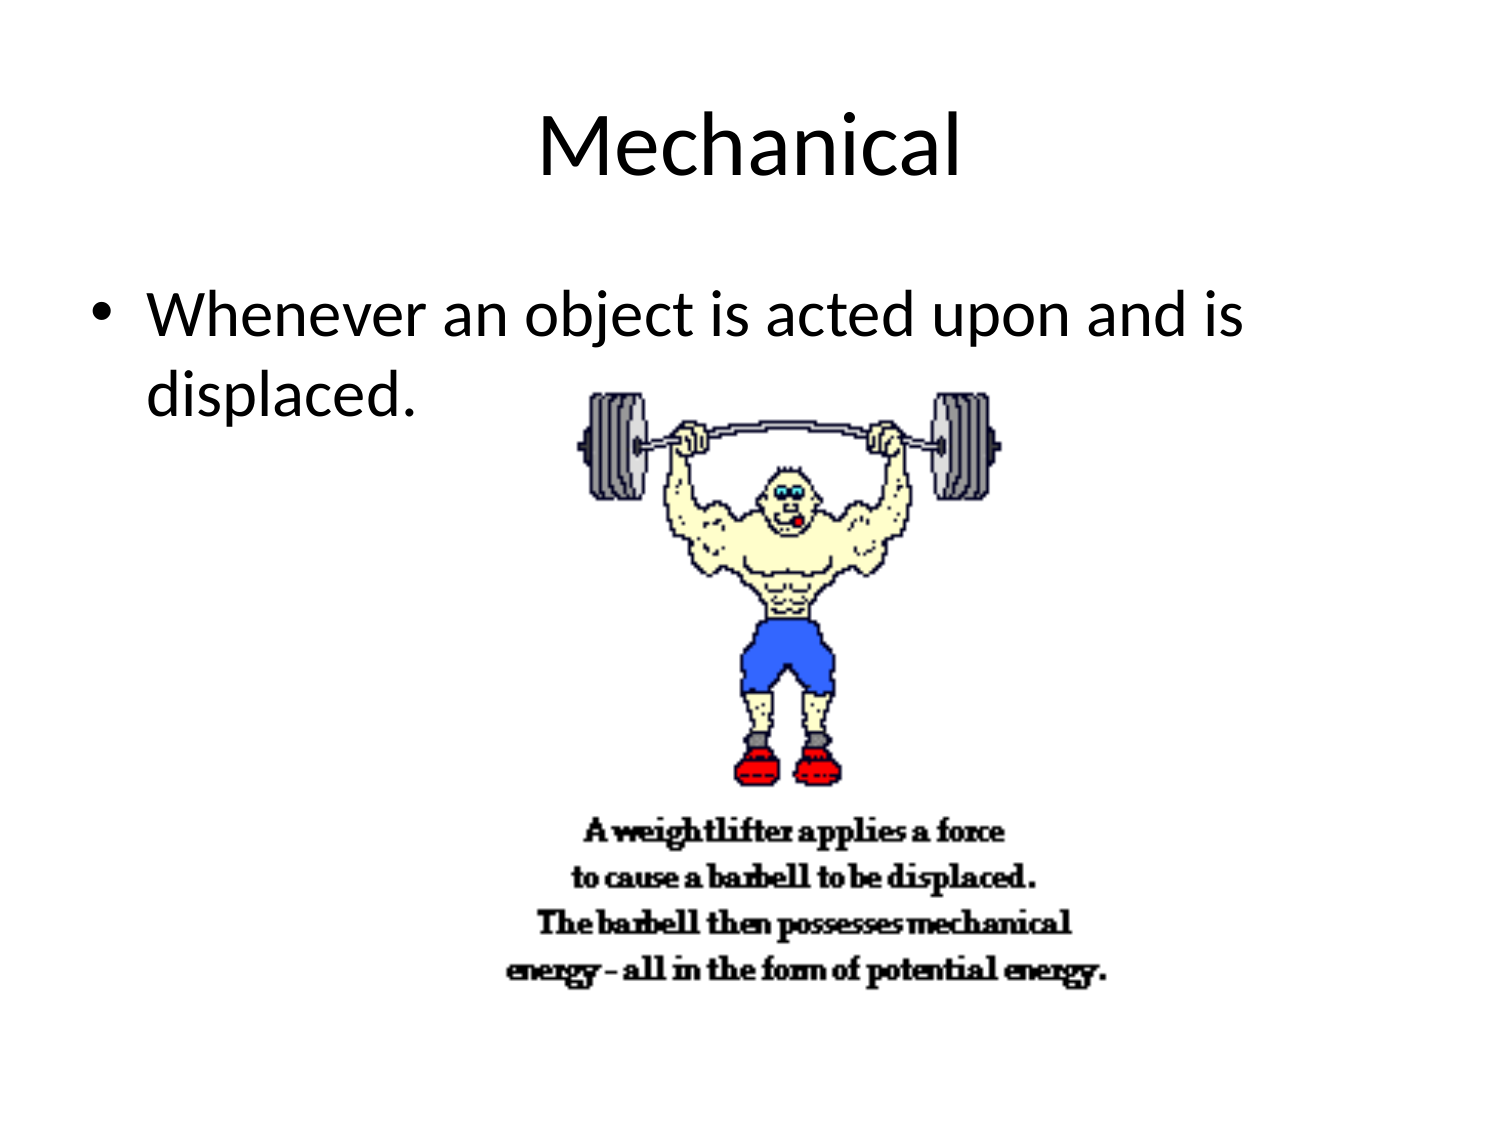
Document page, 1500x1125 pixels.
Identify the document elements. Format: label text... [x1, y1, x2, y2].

picture [437, 363, 1113, 1021]
title Mechanical [75, 45, 1425, 233]
list Whenever an object is acted upon and is displaced. [75, 262, 1425, 1005]
